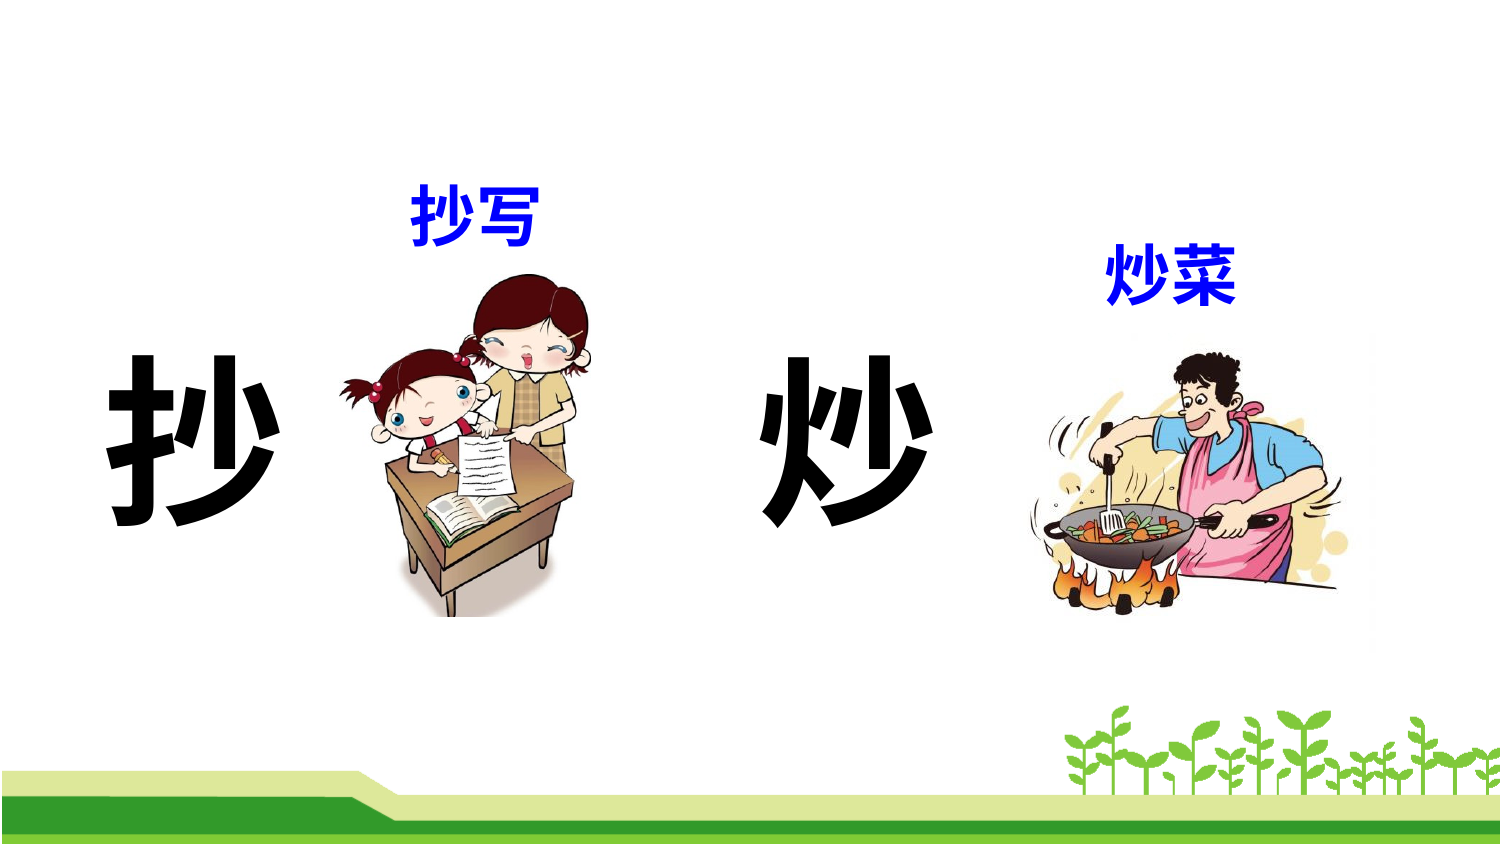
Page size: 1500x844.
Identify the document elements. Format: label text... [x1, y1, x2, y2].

text_box 抄 [87, 320, 302, 555]
text_box 炒 [740, 320, 955, 555]
picture [0, 0, 1500, 844]
text_box 炒菜 [1090, 226, 1327, 322]
text_box 抄写 [395, 167, 632, 263]
